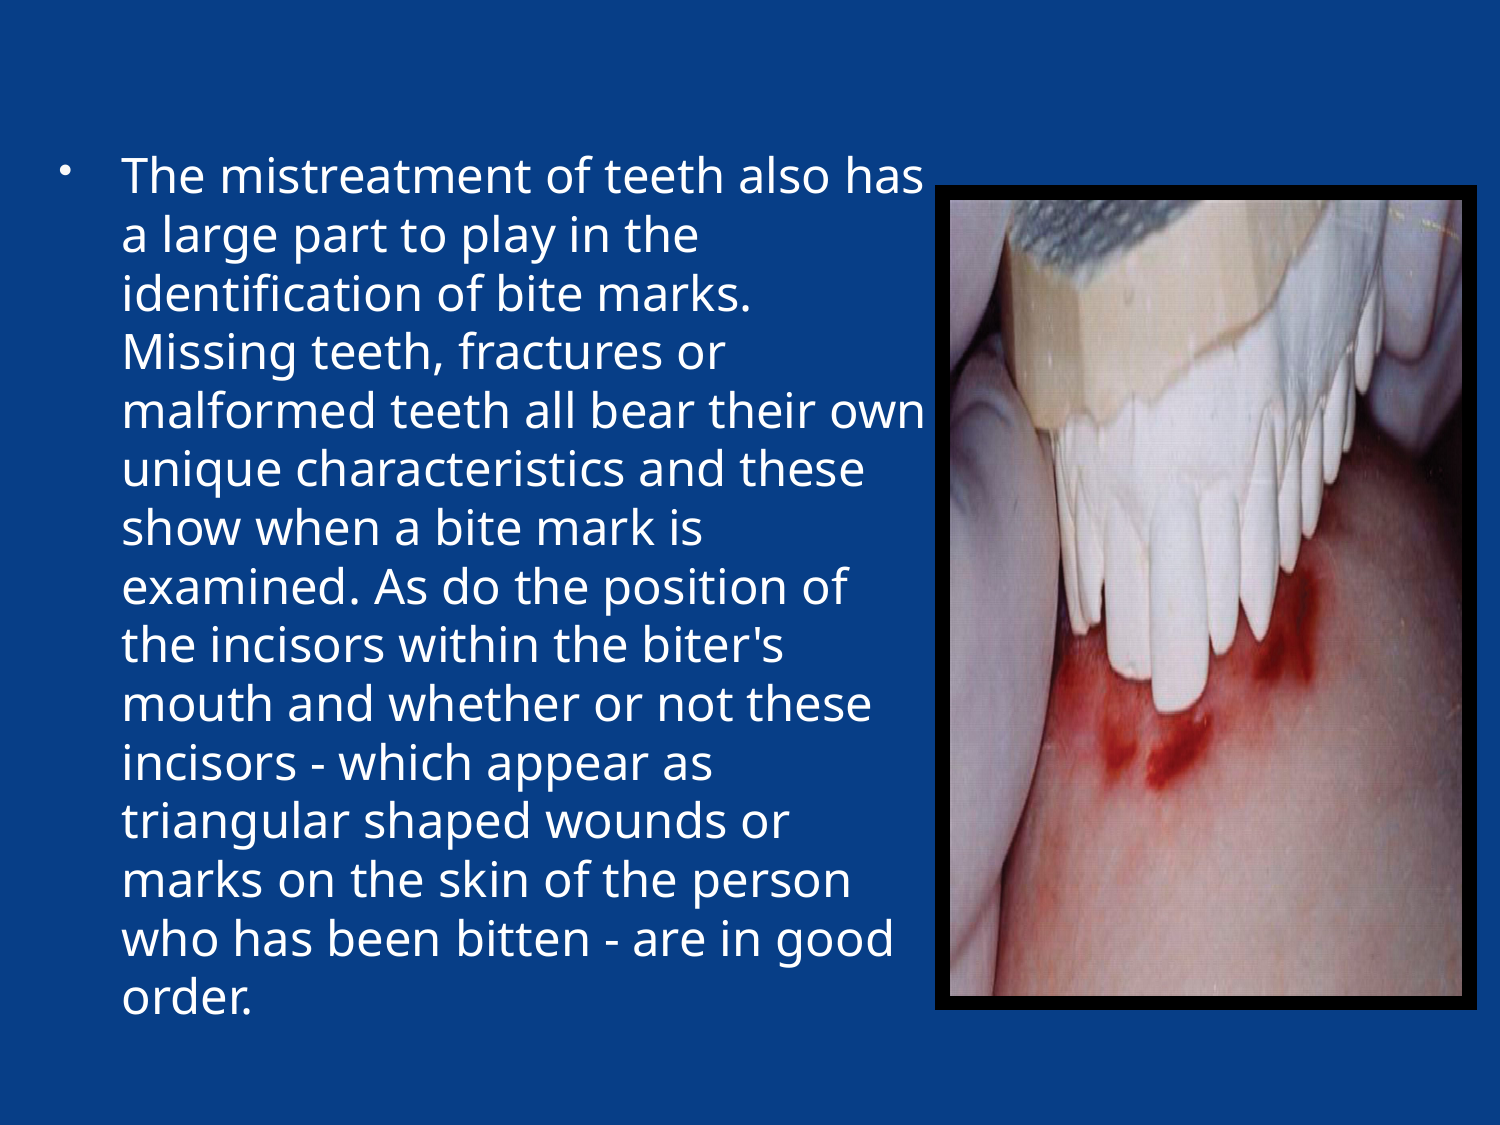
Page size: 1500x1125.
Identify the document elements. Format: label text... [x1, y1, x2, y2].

list The mistreatment of teeth also has a large part to play in the identification of bite marks. Missing teeth, fractures or malformed teeth all bear their own unique characteristics and these show when a bite mark is examined. As do the position of the incisors within the biter's mouth and whether or not these incisors - which appear as triangular shaped wounds or marks on the skin of the person who has been bitten - are in good order. [24, 137, 950, 1035]
picture [949, 199, 1463, 996]
